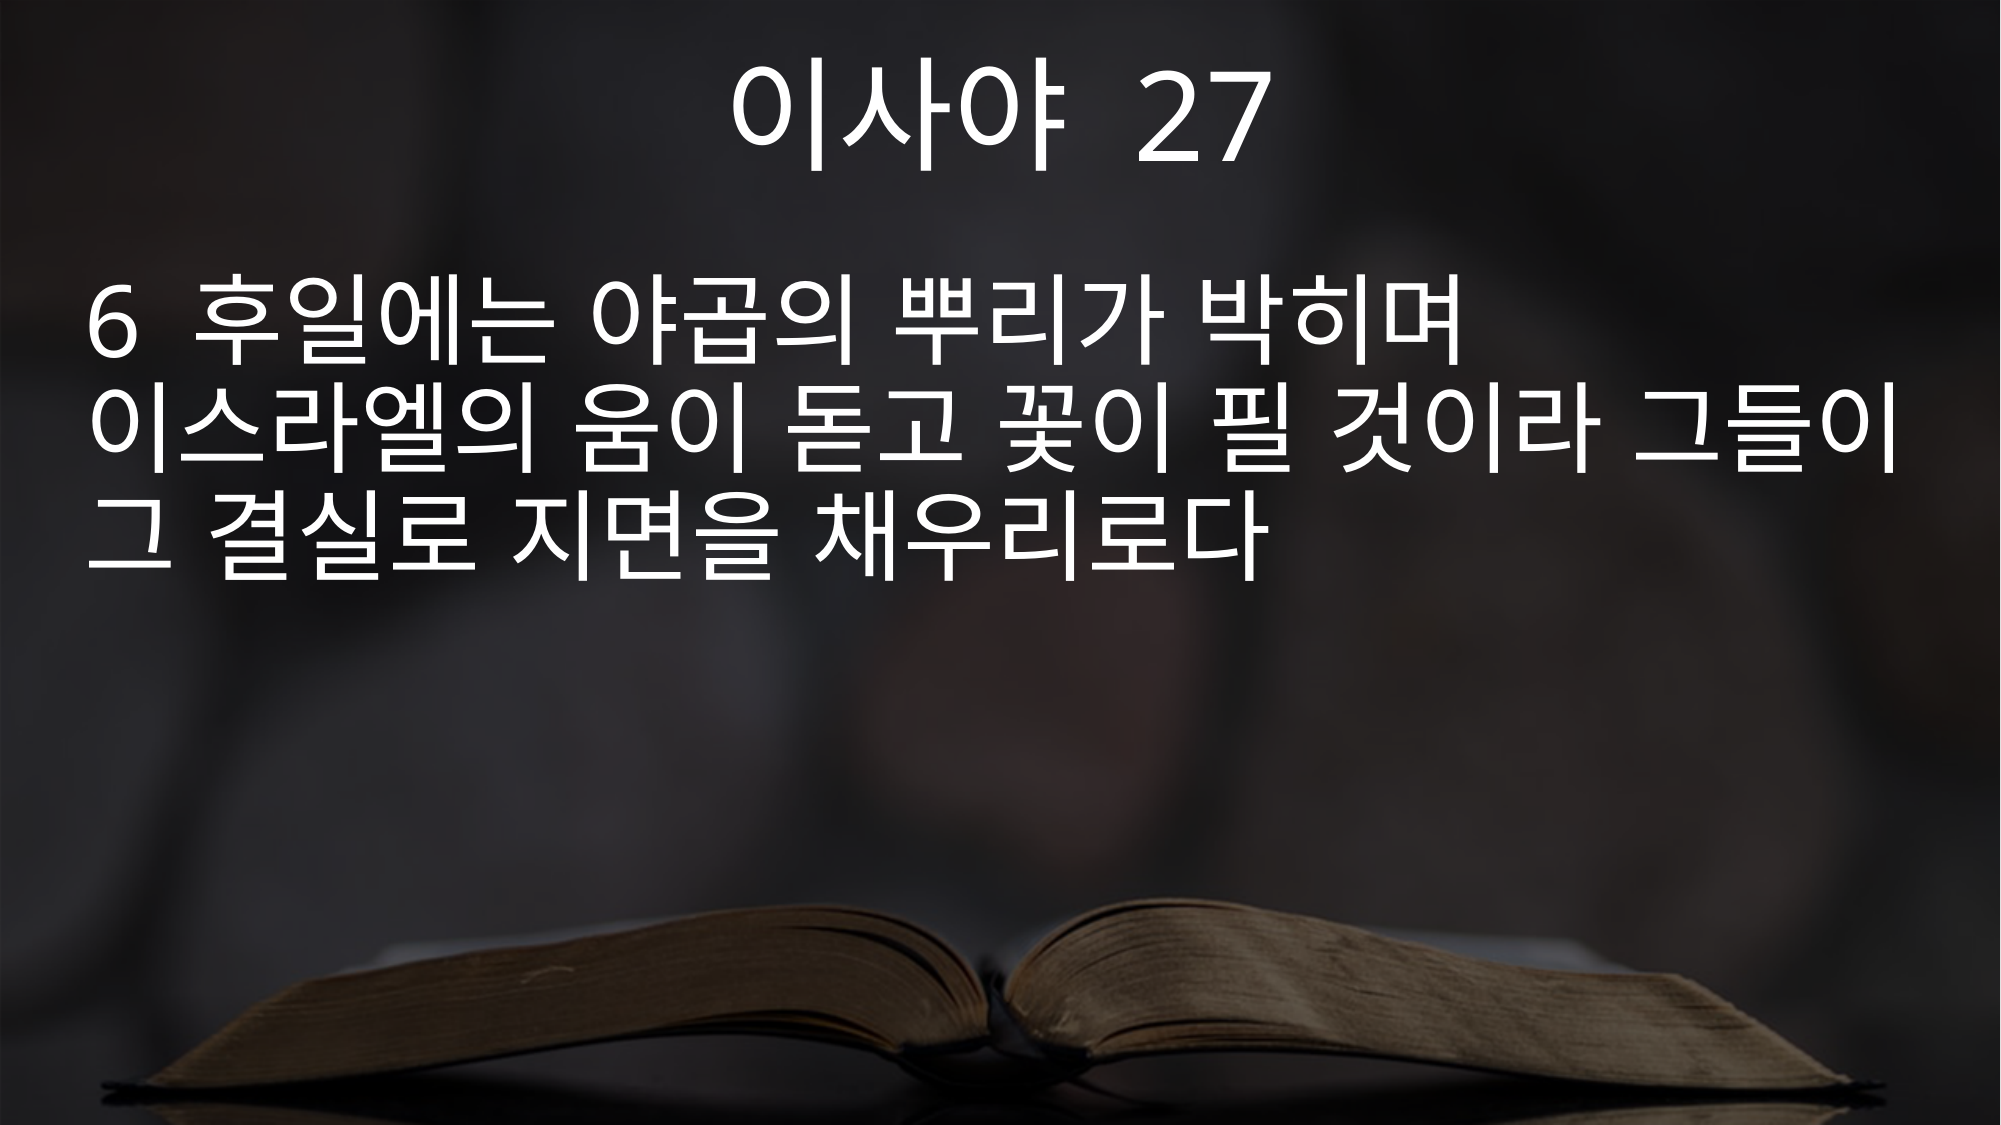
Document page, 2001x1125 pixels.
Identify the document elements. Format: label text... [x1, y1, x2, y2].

list 6 후일에는 야곱의 뿌리가 박히며 이스라엘의 움이 돋고 꽃이 필 것이라 그들이 그 결실로 지면을 채우리로다 [69, 263, 1953, 423]
footer 이사야 27 [0, 32, 2000, 192]
picture [0, 0, 2001, 1125]
